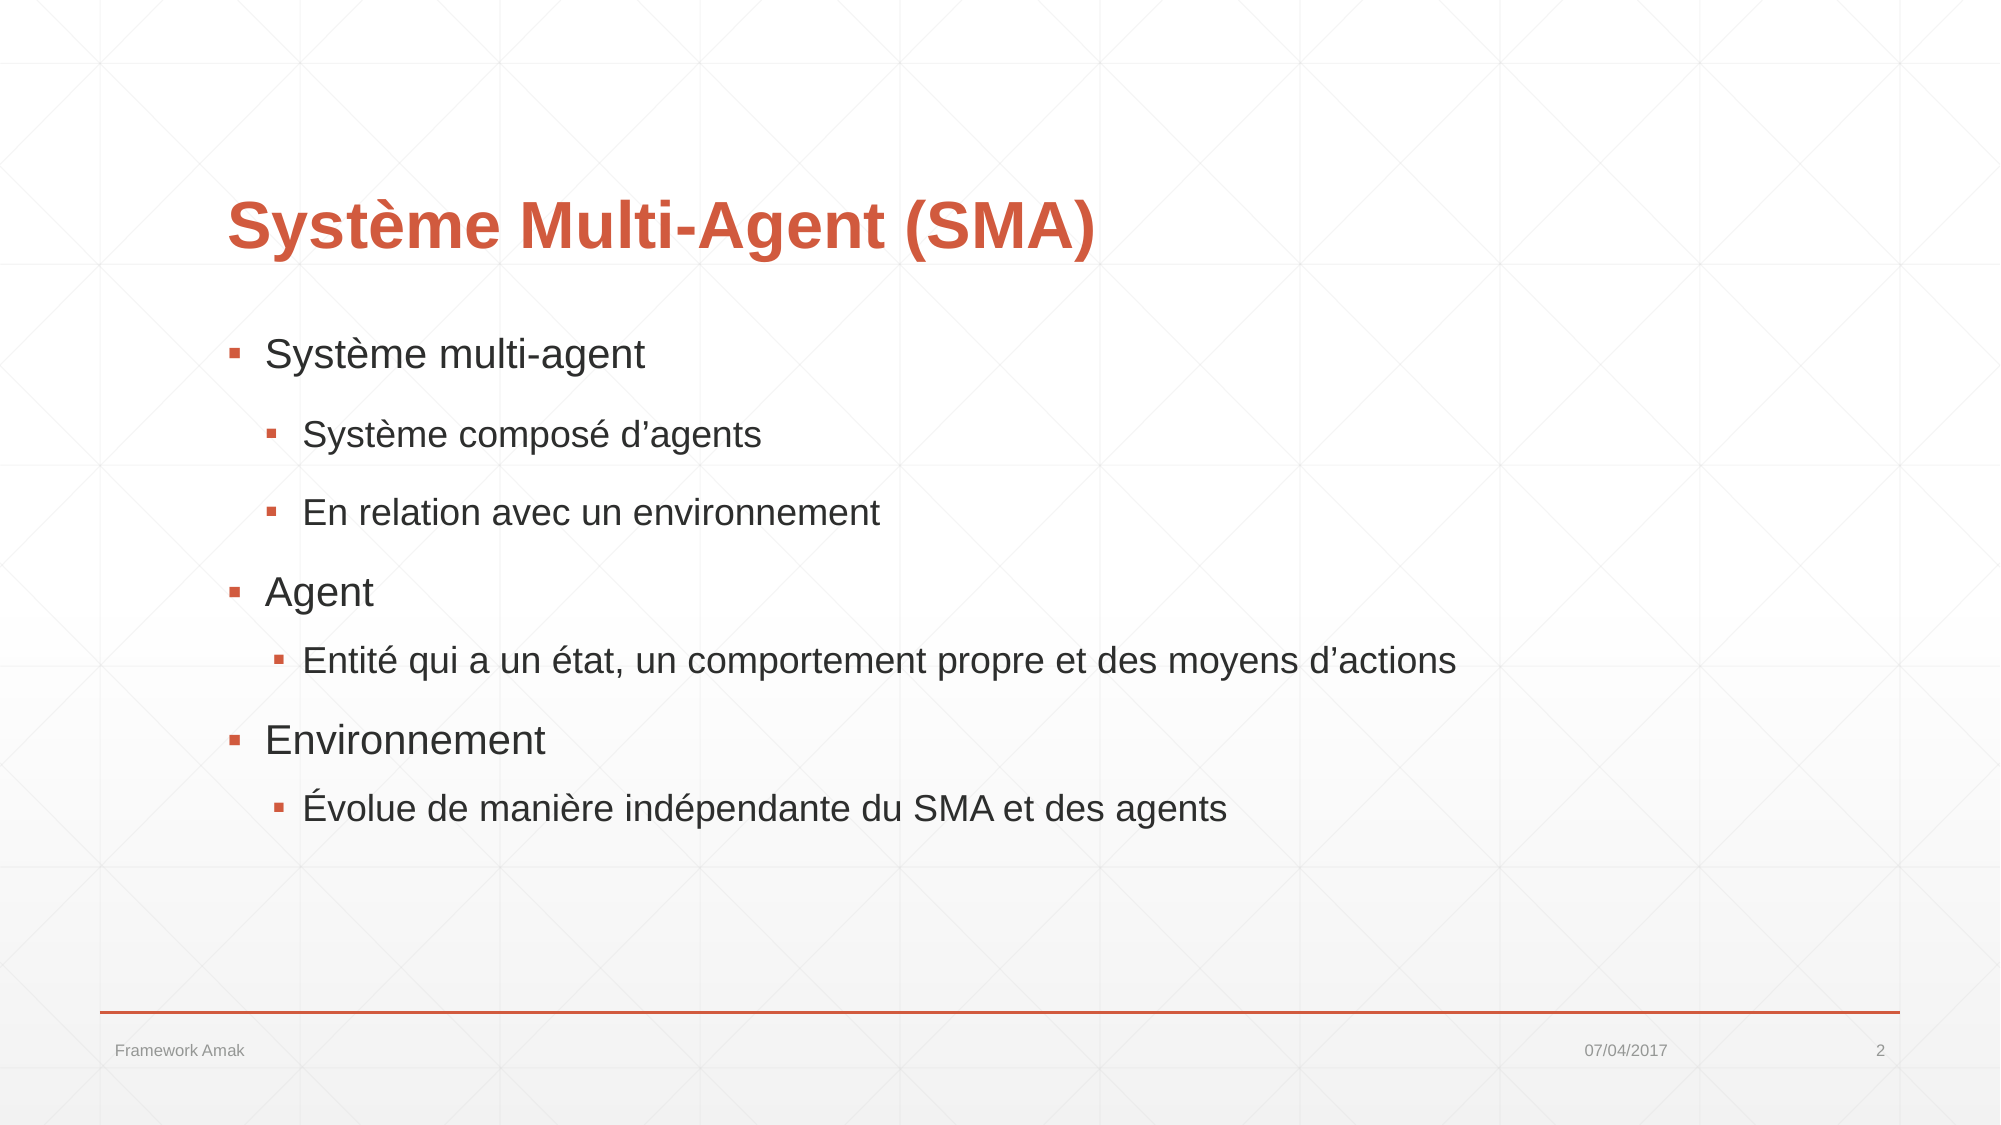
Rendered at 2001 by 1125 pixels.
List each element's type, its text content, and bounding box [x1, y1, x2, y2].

list Système multi-agent Système composé d’agents En relation avec un environnement Agent Entité qui a un état, un comportement propre et des moyens d’actions Environnement Évolue de manière indépendante du SMA et des agents [212, 324, 1788, 950]
title Système Multi-Agent (SMA) [212, 82, 1788, 271]
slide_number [1524, 1031, 1684, 1069]
slide_number 2 [1749, 1031, 1901, 1069]
footer Framework Amak [99, 1031, 1106, 1069]
